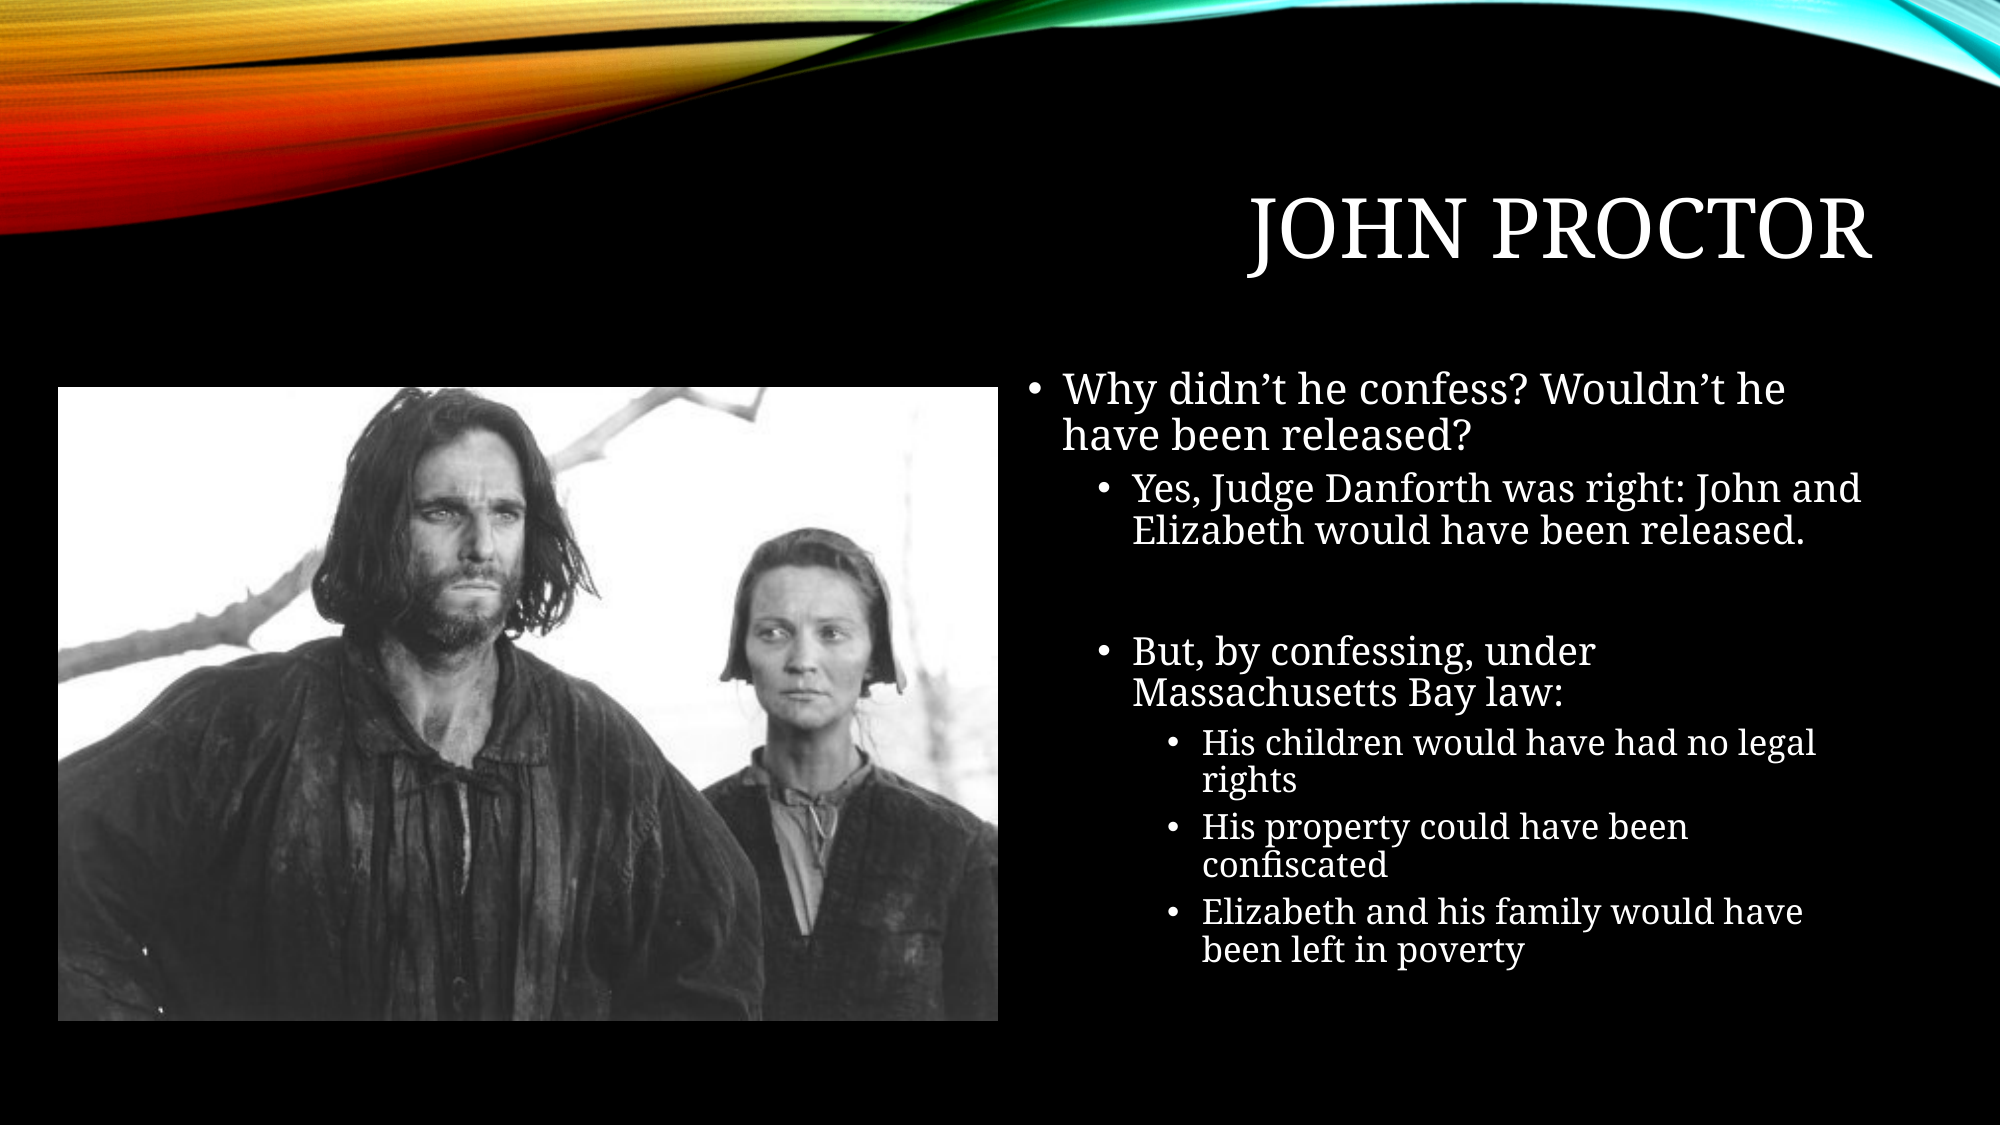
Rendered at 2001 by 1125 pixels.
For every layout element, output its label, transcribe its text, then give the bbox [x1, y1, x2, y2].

title John Proctor [474, 125, 1888, 338]
list Why didn’t he confess? Wouldn’t he have been released? Yes, Judge Danforth was right: John and Elizabeth would have been released. But, by confessing, under Massachusetts Bay law: His children would have had no legal rights His property could have been confiscated Elizabeth and his family would have been left in poverty [1012, 360, 1888, 1021]
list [57, 386, 998, 1021]
picture [0, 0, 2000, 237]
